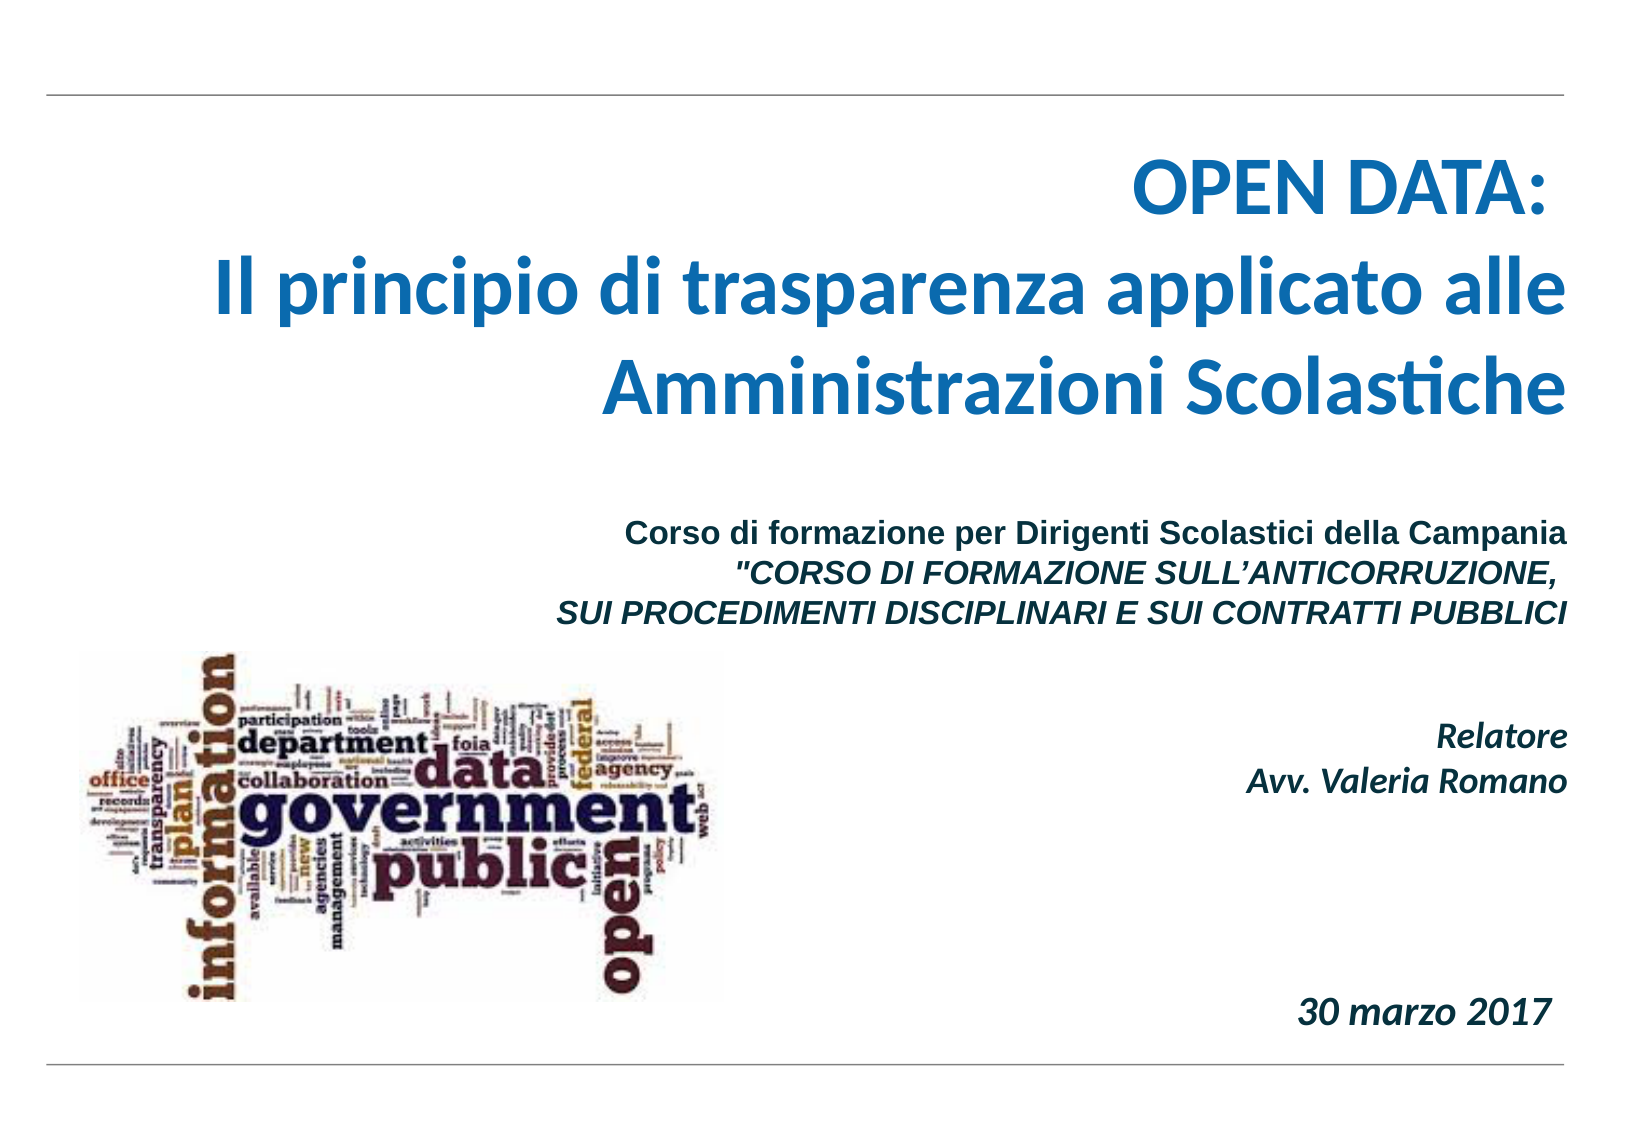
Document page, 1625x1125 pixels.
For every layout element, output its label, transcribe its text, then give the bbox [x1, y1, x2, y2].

picture [79, 650, 724, 1002]
title OPEN DATA: Il principio di trasparenza applicato alle Amministrazioni Scolastiche Corso di formazione per Dirigenti Scolastici della Campania "CORSO DI FORMAZIONE SULL’ANTICORRUZIONE, SUI procedimenti disciplinari E SUI CONTRATTI PUBBLICI Relatore Avv. Valeria Romano 30 marzo 2017 [79, 131, 1569, 722]
